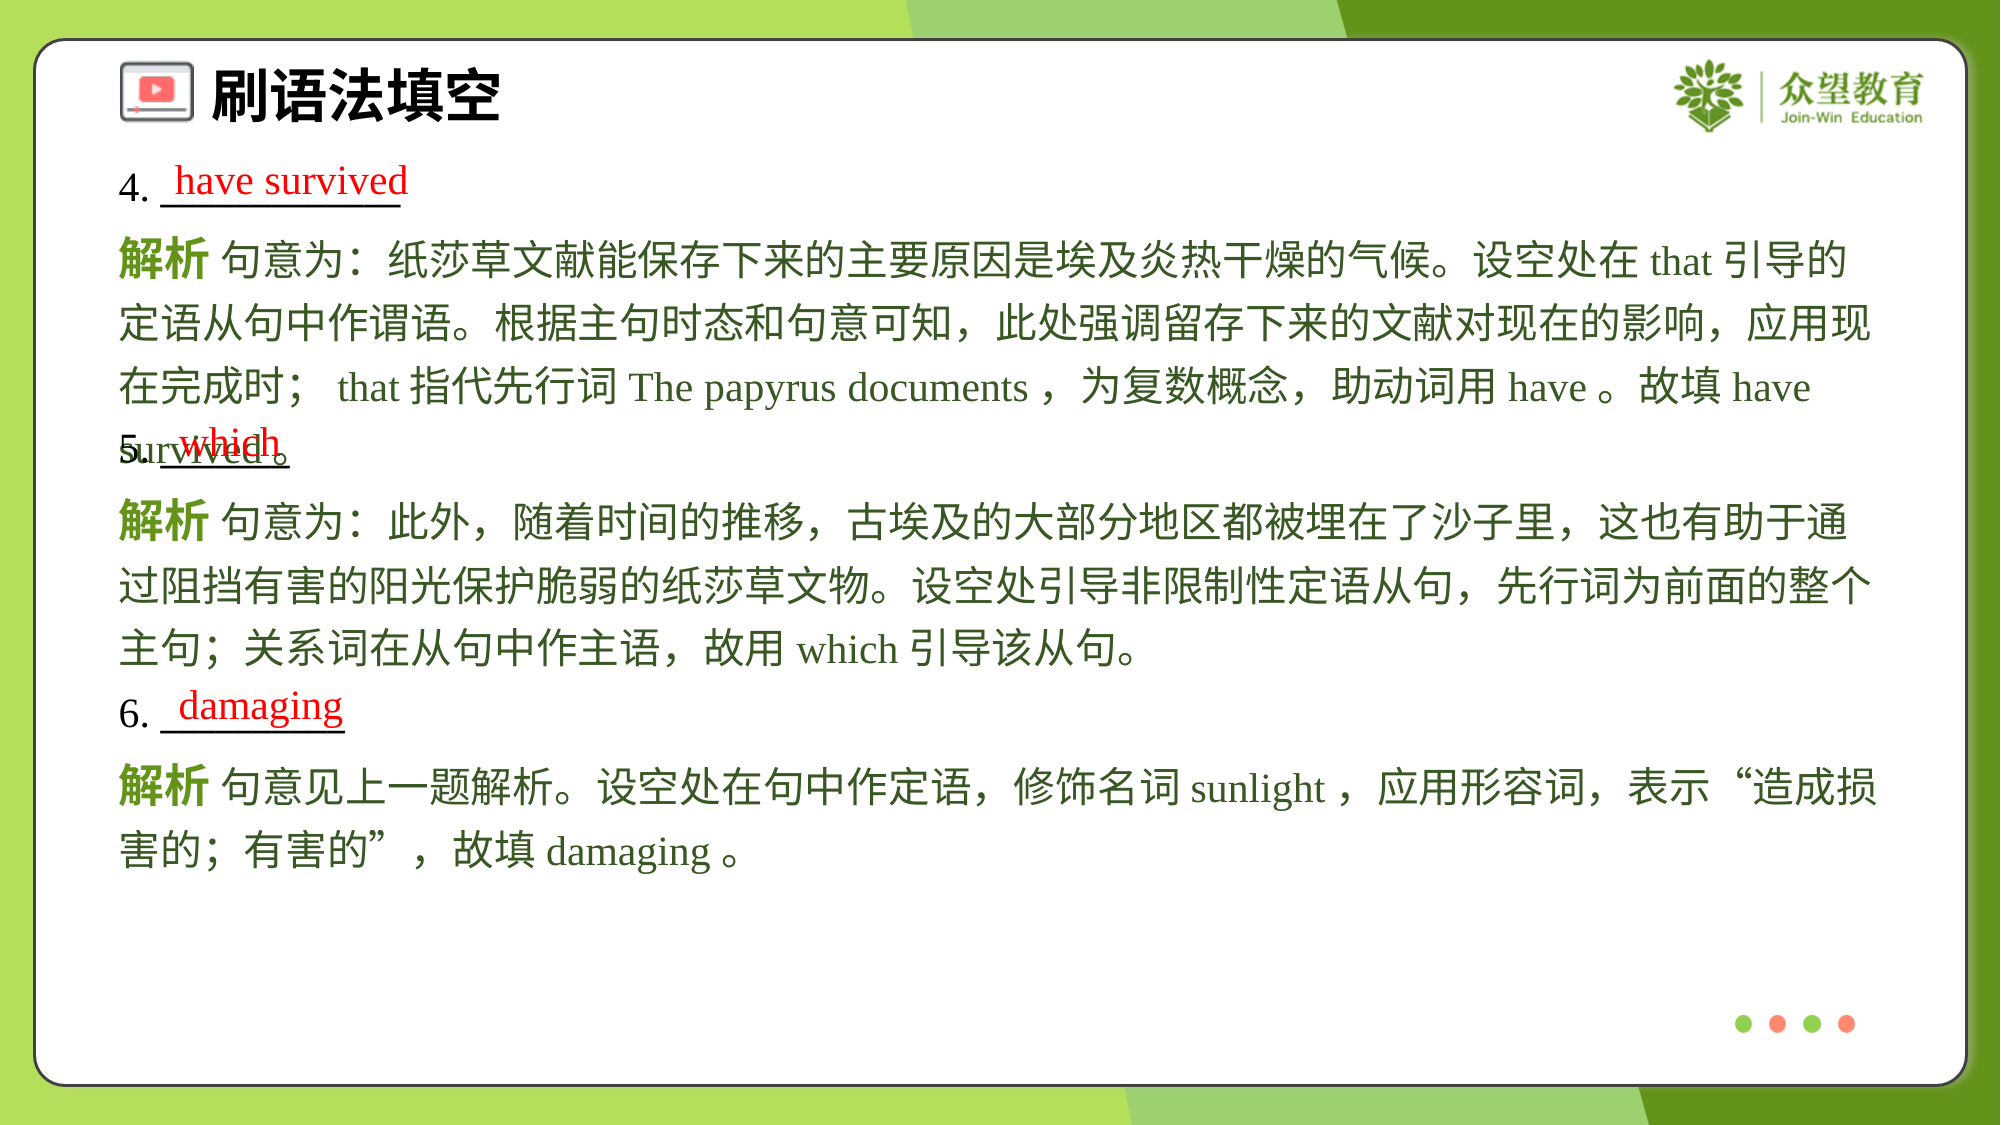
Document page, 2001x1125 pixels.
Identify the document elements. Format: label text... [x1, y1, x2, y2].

picture [0, 0, 2000, 1125]
text_box 解析 句意为：纸莎草文献能保存下来的主要原因是埃及炎热干燥的气候。设空处在that引导的定语从句中作谓语。根据主句时态和句意可知，此处强调留存下来的文献对现在的影响，应用现在完成时；that指代先行词The papyrus documents，为复数概念，助动词用have。故填have survived。 [118, 215, 1883, 405]
text_box 6. __________ [118, 673, 1883, 731]
text_box 解析 句意见上一题解析。设空处在句中作定语，修饰名词sunlight，应用形容词，表示“造成损害的；有害的”，故填damaging。 [118, 742, 1883, 870]
text_box 5. _______ [118, 408, 1883, 466]
text_box 4. _____________ [118, 146, 1883, 204]
text_box 解析 句意为：此外，随着时间的推移，古埃及的大部分地区都被埋在了沙子里，这也有助于通过阻挡有害的阳光保护脆弱的纸莎草文物。设空处引导非限制性定语从句，先行词为前面的整个主句；关系词在从句中作主语，故用which引导该从句。 [118, 478, 1883, 668]
text_box which [174, 402, 286, 460]
text_box have survived [165, 140, 418, 198]
text_box damaging [174, 664, 348, 723]
